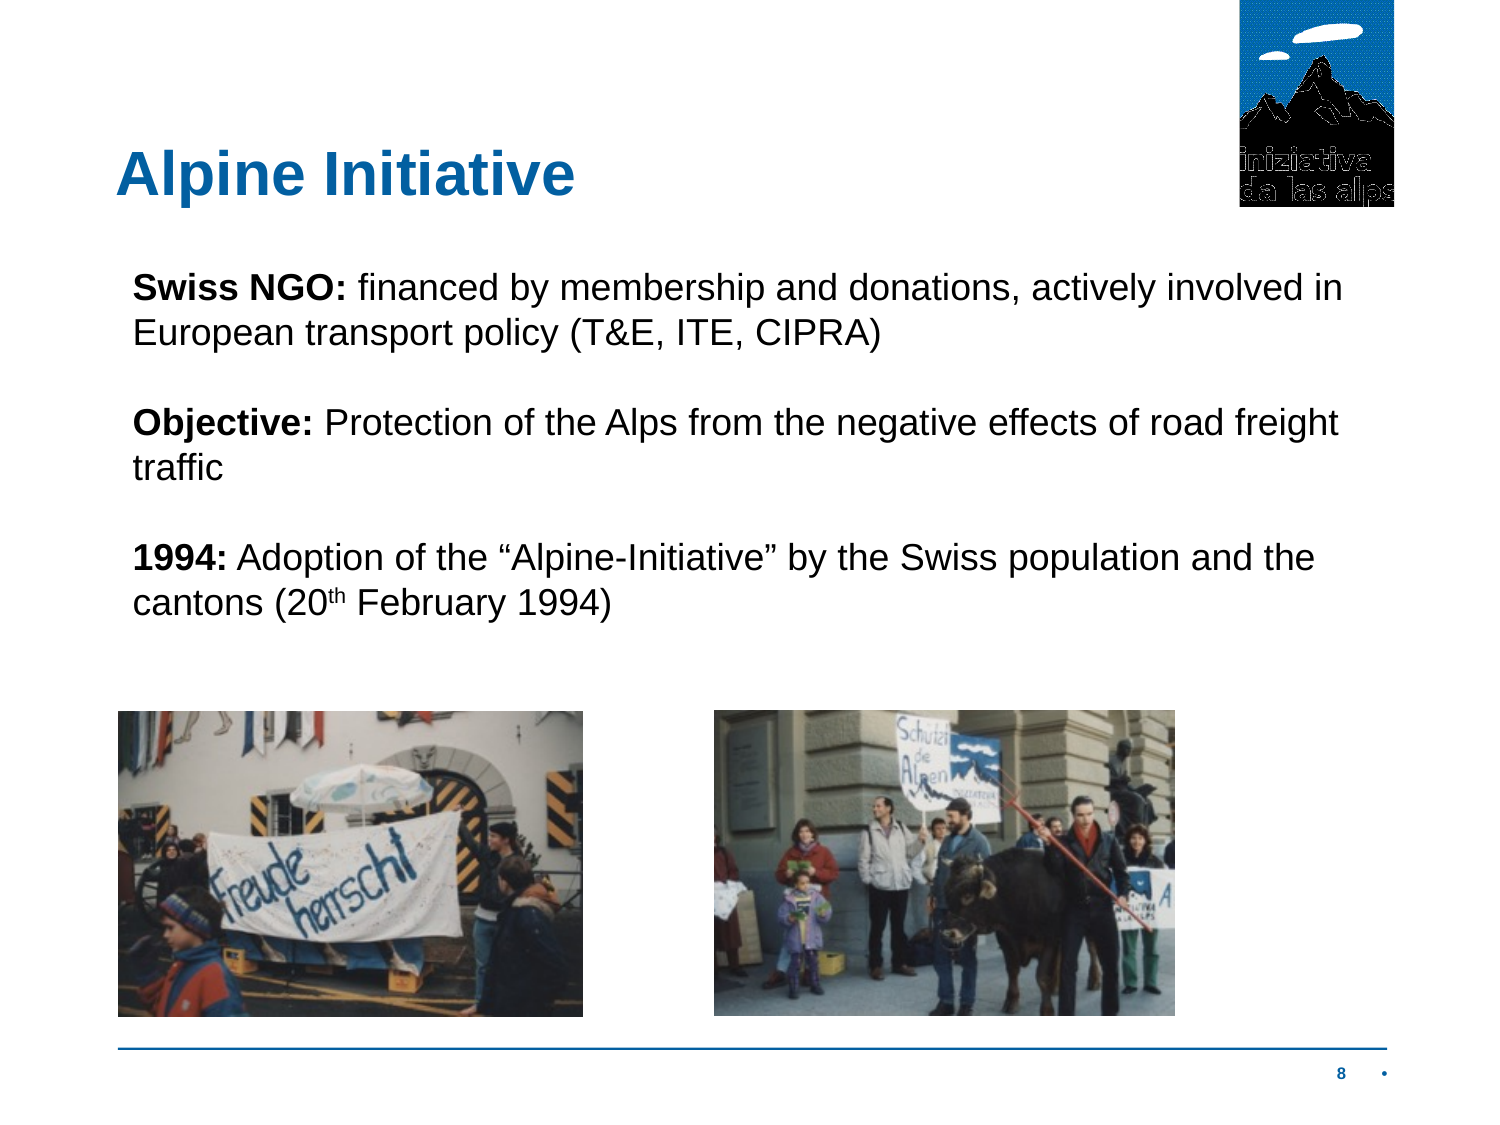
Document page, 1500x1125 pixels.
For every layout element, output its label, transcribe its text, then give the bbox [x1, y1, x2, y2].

picture [714, 709, 1175, 1016]
text_box Swiss NGO: financed by membership and donations, actively involved in European transport policy (T&E, ITE, CIPRA) Objective: Protection of the Alps from the negative effects of road freight traffic 1994: Adoption of the “Alpine-Initiative” by the Swiss population and the cantons (20th February 1994) [117, 255, 1394, 631]
slide_number 8 [1074, 1062, 1347, 1107]
title Alpine Initiative [100, 125, 1130, 204]
picture [117, 711, 583, 1017]
